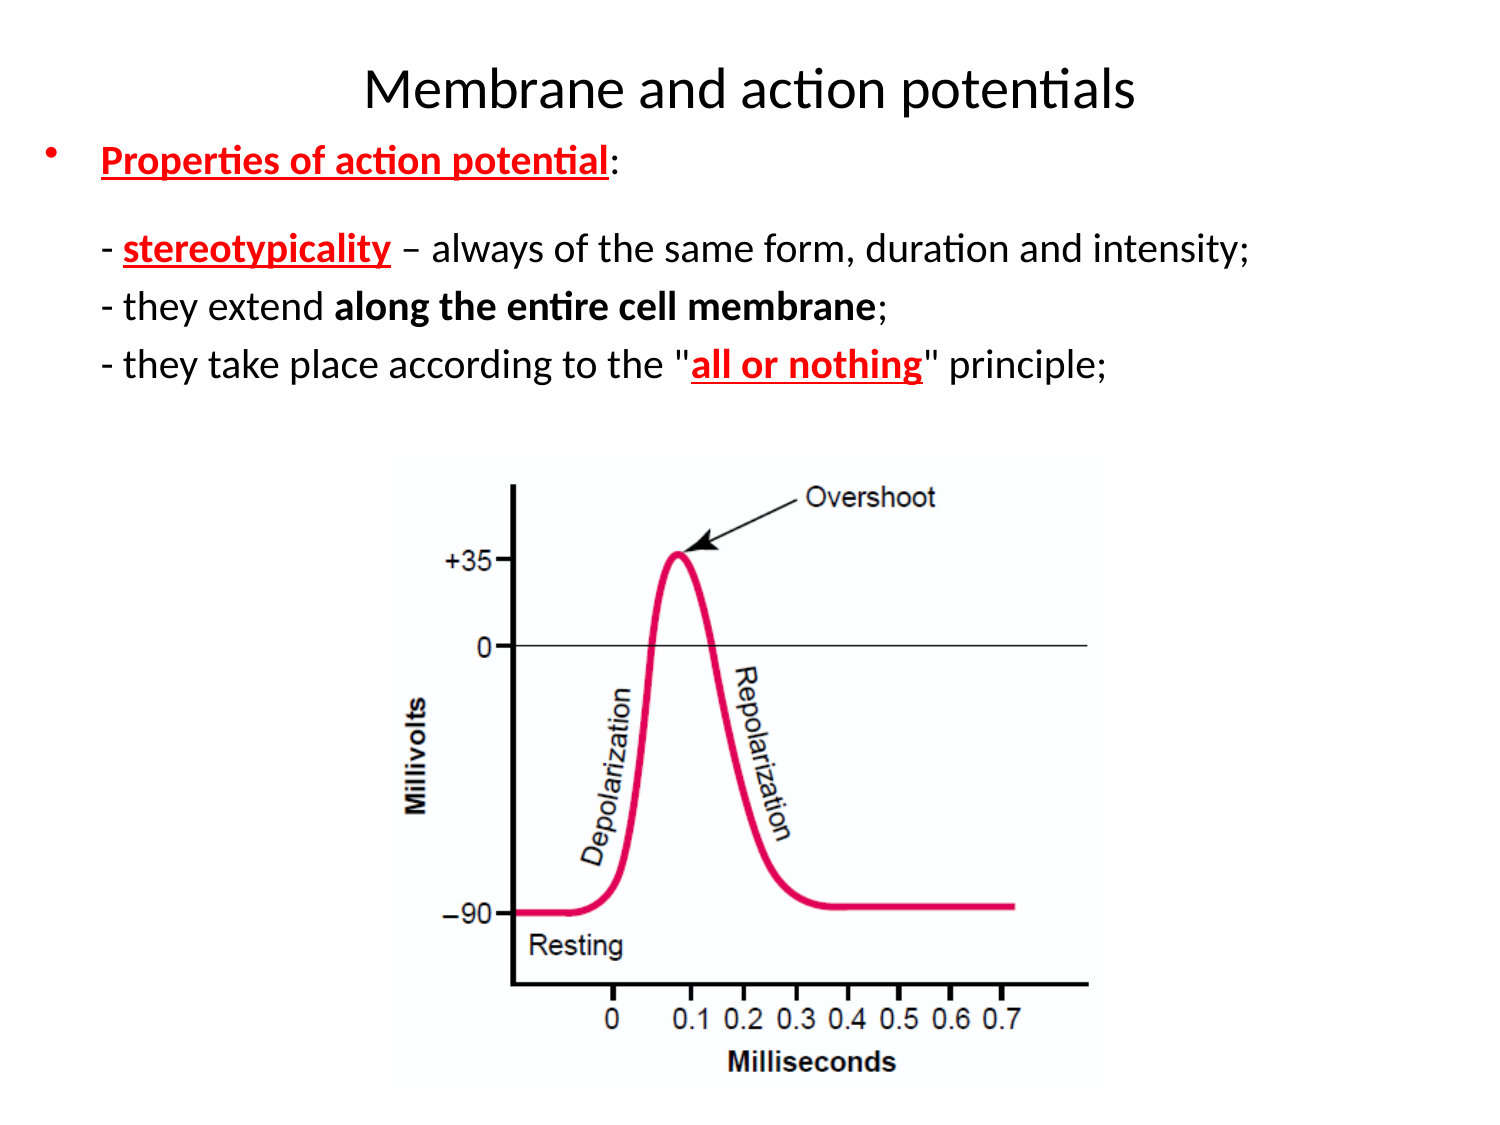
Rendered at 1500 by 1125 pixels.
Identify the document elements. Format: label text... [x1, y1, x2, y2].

picture [392, 455, 1108, 1088]
list Properties of action potential: - stereotypicality – always of the same form, duration and intensity; - they extend along the entire cell membrane; - they take place according to the "all or nothing" principle; [29, 125, 1471, 1107]
title Membrane and action potentials [74, 44, 1426, 126]
